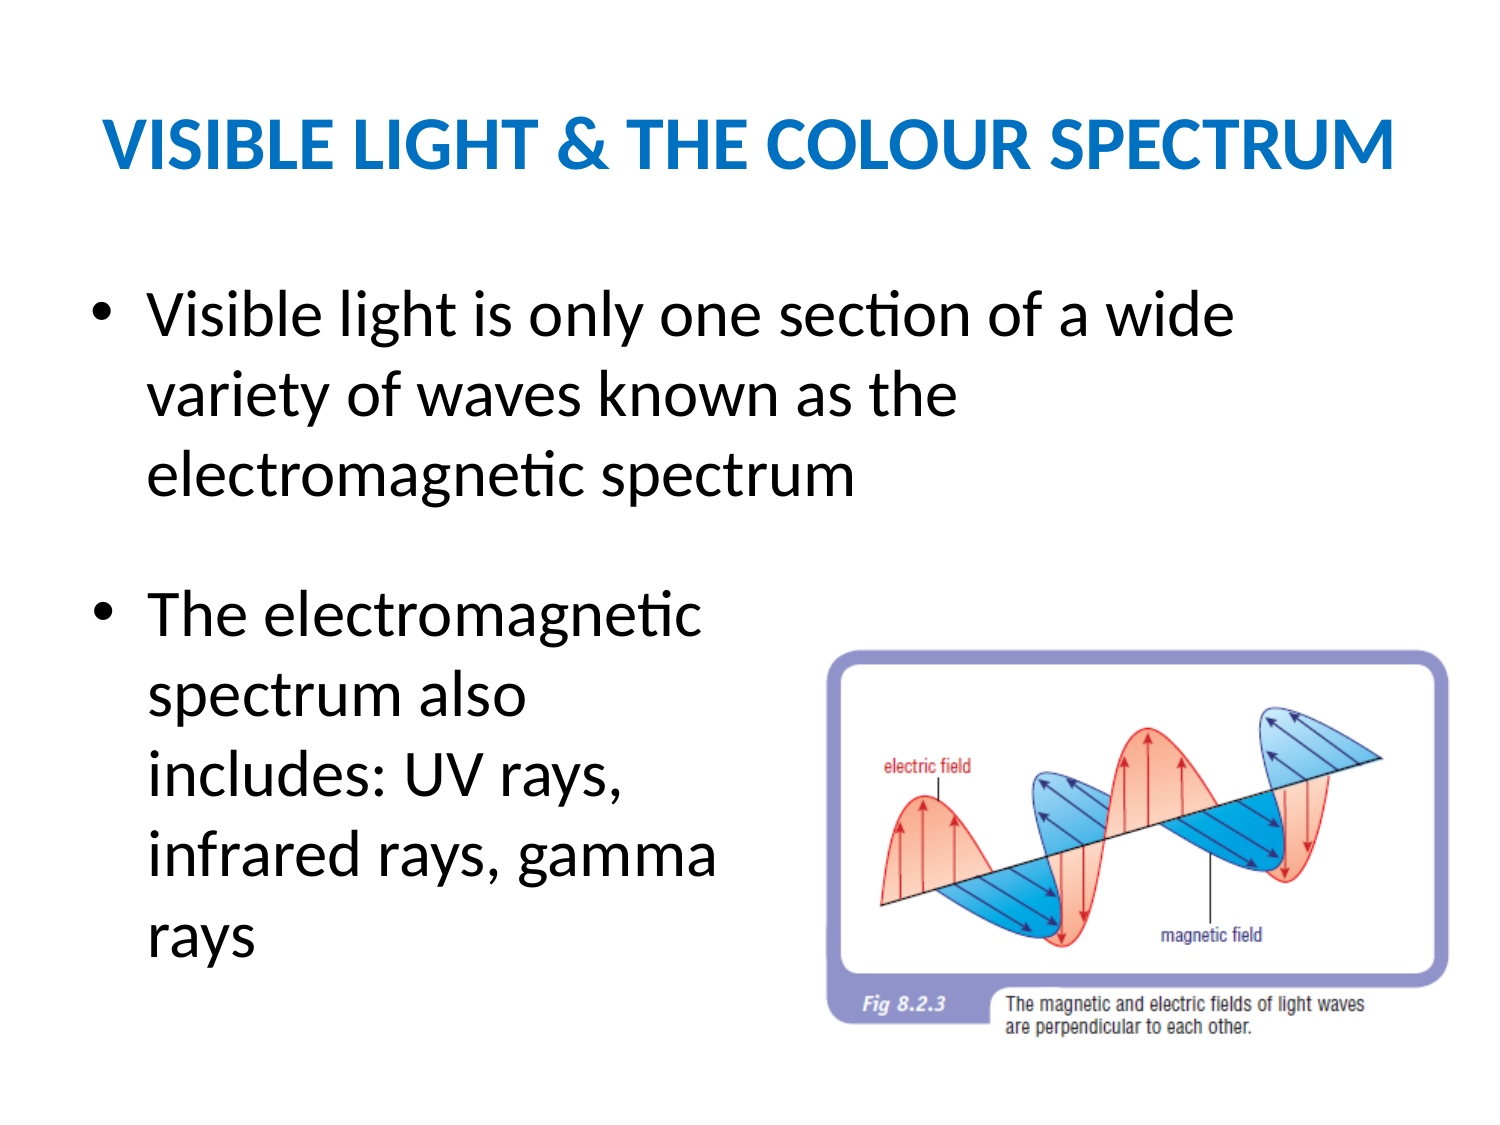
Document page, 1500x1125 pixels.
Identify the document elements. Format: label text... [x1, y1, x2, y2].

title VISIBLE LIGHT & THE COLOUR SPECTRUM [75, 45, 1425, 233]
text_box The electromagnetic spectrum also includes: UV rays, infrared rays, gamma rays [76, 562, 798, 1024]
picture [820, 633, 1456, 1050]
list Visible light is only one section of a wide variety of waves known as the electromagnetic spectrum [75, 262, 1425, 551]
